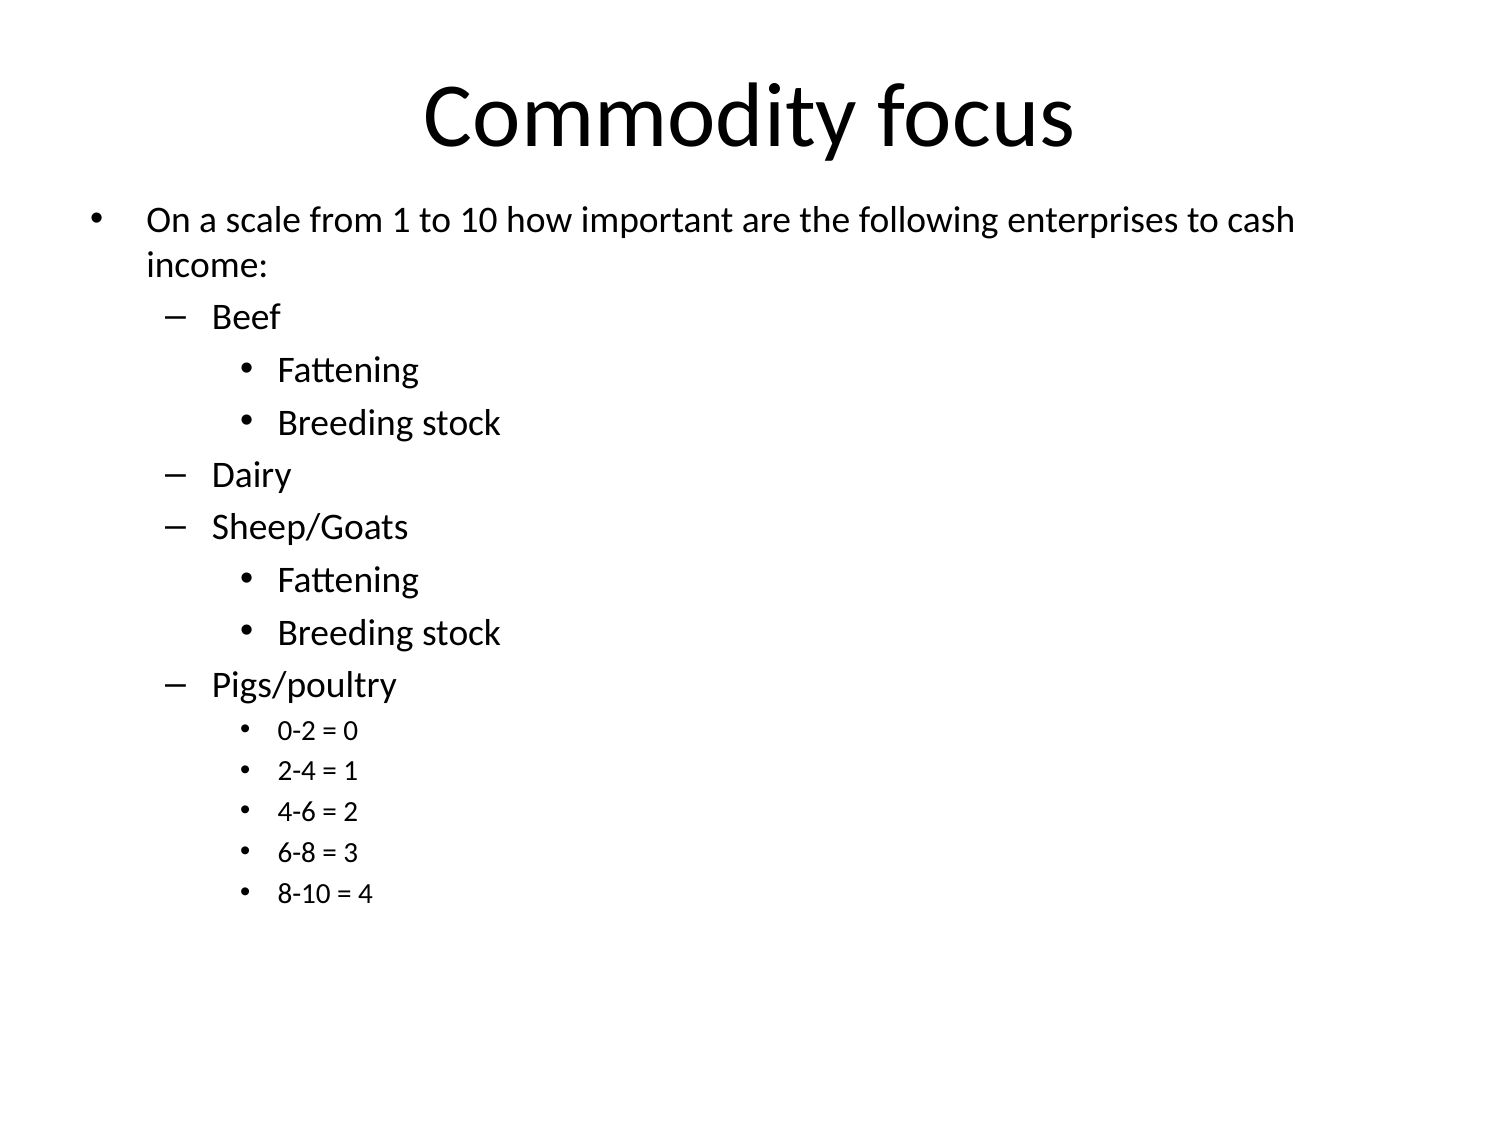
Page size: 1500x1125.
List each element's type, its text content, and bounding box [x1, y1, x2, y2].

list On a scale from 1 to 10 how important are the following enterprises to cash income: Beef Fattening Breeding stock Dairy Sheep/Goats Fattening Breeding stock Pigs/poultry 0-2 = 0 2-4 = 1 4-6 = 2 6-8 = 3 8-10 = 4 [74, 187, 1426, 1006]
title Commodity focus [74, 44, 1426, 176]
